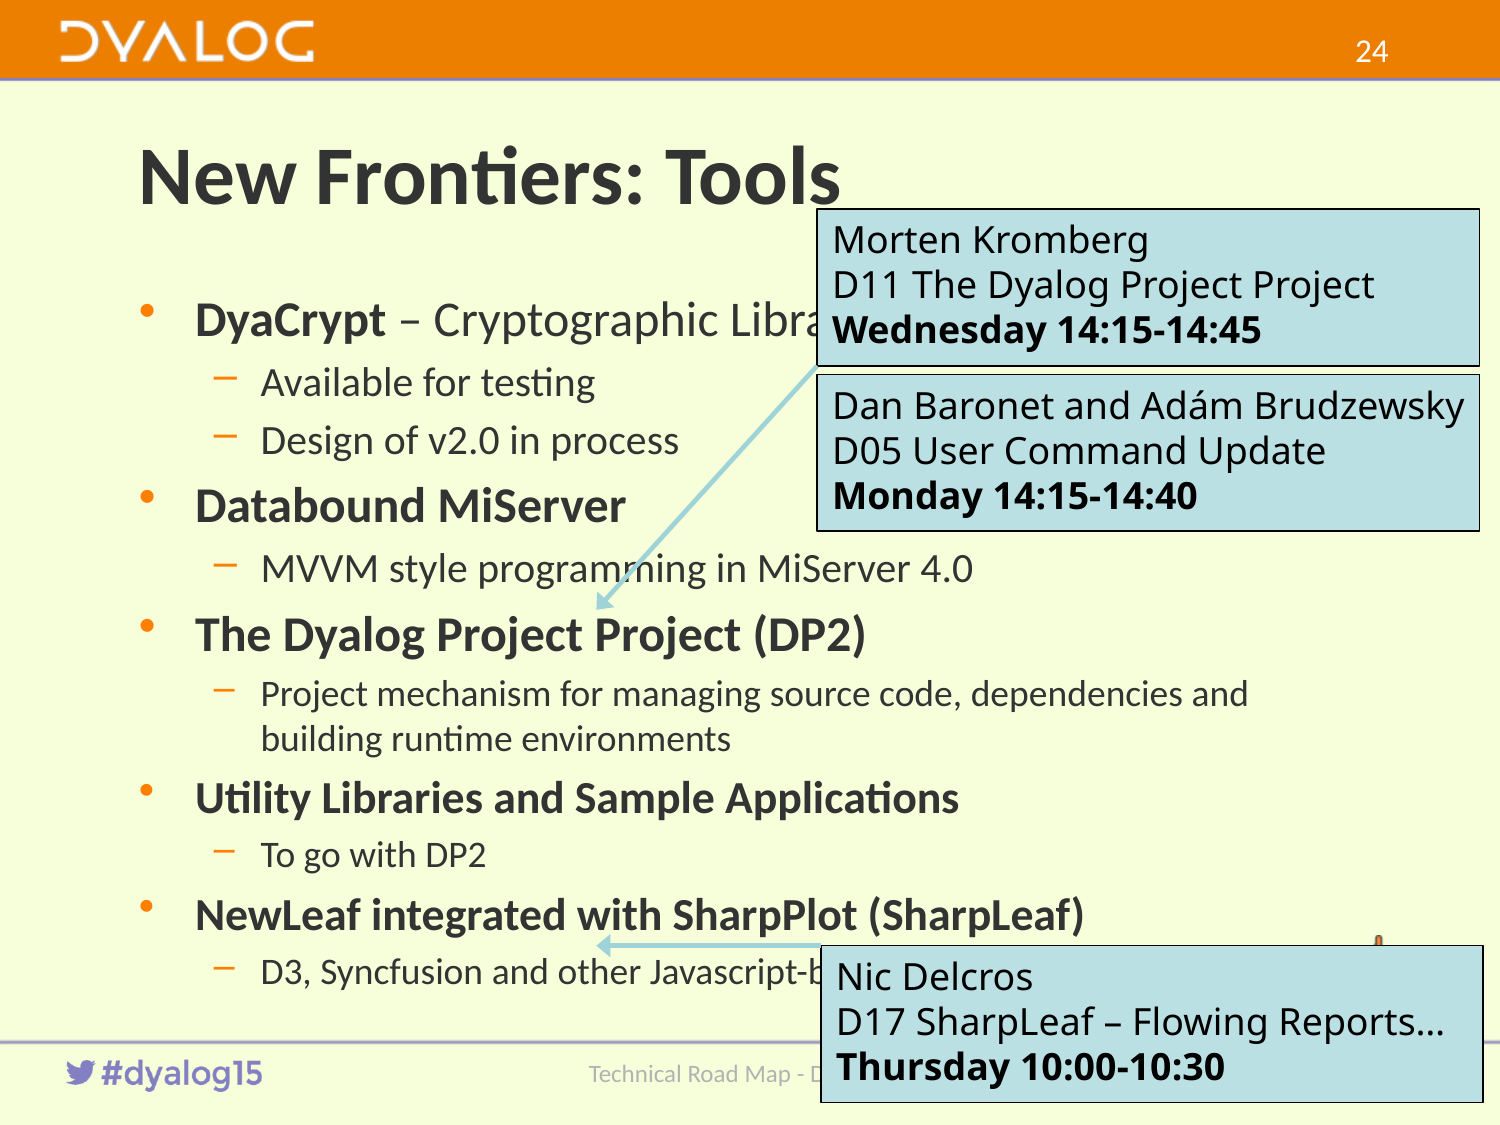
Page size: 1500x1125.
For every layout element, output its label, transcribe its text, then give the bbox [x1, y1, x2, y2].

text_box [596, 365, 818, 610]
title New Frontiers: Tools [123, 113, 1376, 254]
picture [0, 0, 1500, 1125]
text_box Dan Baronet and Adám Brudzewsky D05 User Command Update Monday 14:15-14:40 [822, 374, 1480, 532]
slide_number 23 [1293, 19, 1451, 79]
text_box Nic Delcros D17 SharpLeaf – Flowing Reports… Thursday 10:00-10:30 [820, 945, 1484, 1103]
footer Technical Road Map - Dyalog'15 [395, 1042, 820, 1103]
list DyaCrypt – Cryptographic Library Available for testing Design of v2.0 in process Databound MiServer MVVM style programming in MiServer 4.0 The Dyalog Project Project (DP2) Project mechanism for managing source code, dependencies and building runtime environments Utility Libraries and Sample Applications To go with DP2 NewLeaf integrated with SharpPlot (SharpLeaf) D3, Syncfusion and other Javascript-based tools via MiServer [123, 278, 1376, 988]
text_box Morten Kromberg D11 The Dyalog Project Project Wednesday 14:15-14:45 [817, 208, 1480, 366]
